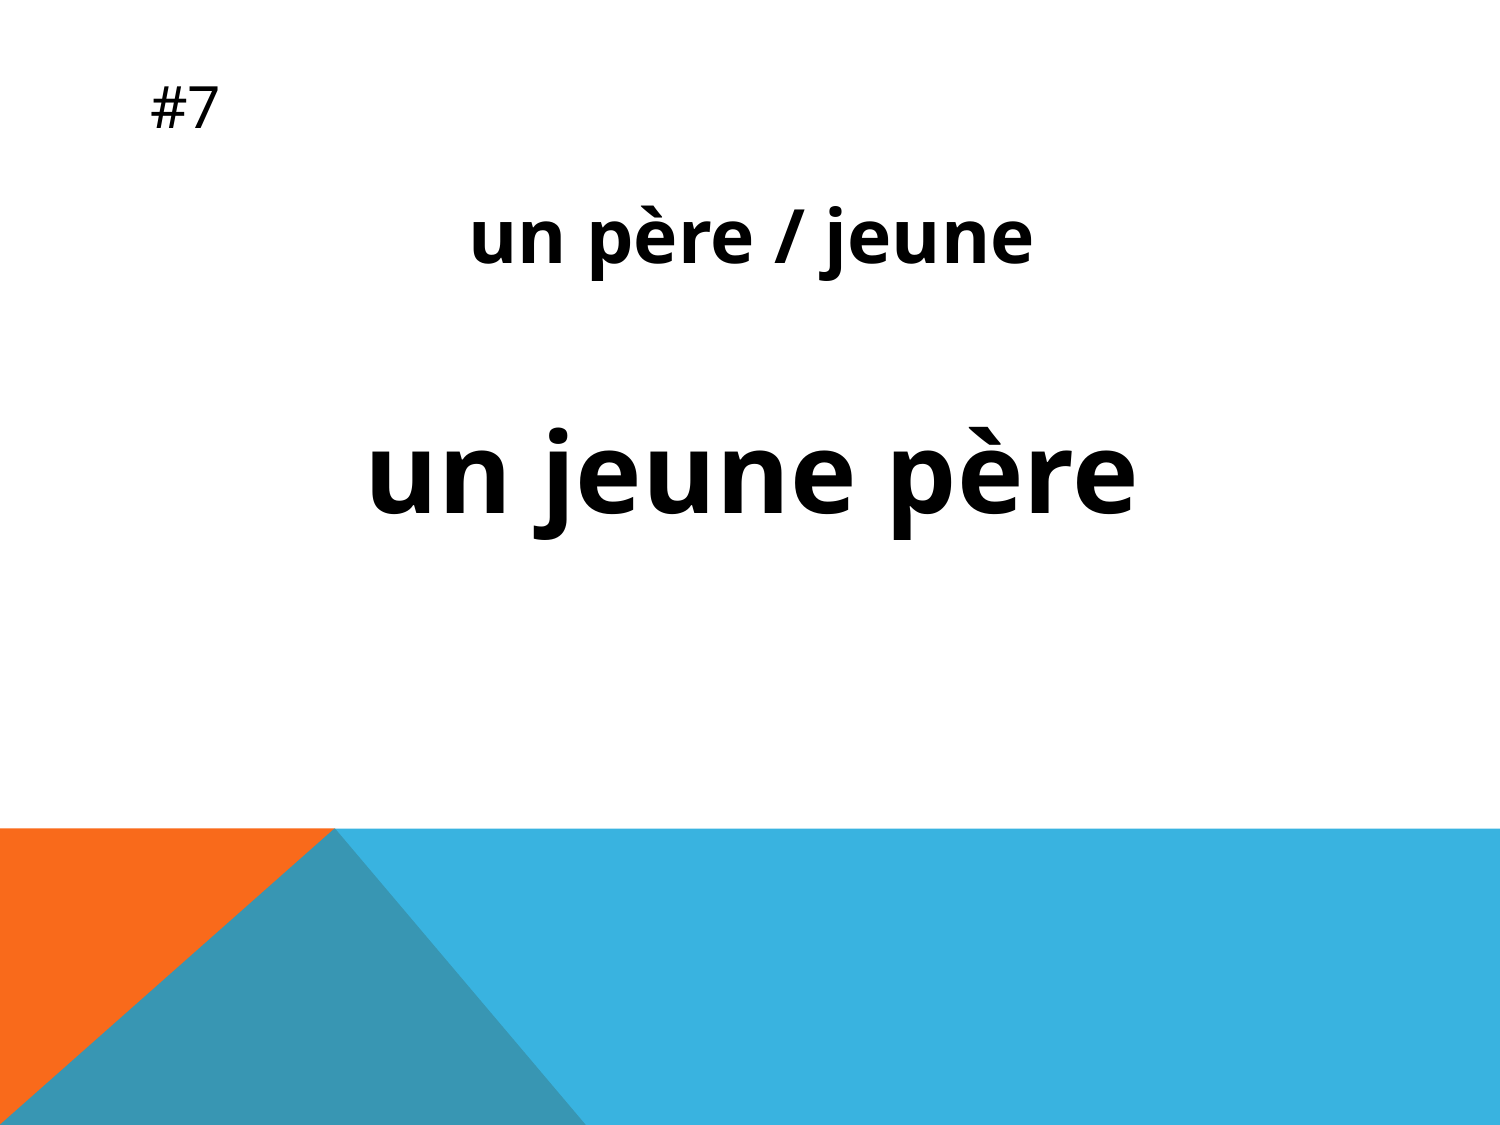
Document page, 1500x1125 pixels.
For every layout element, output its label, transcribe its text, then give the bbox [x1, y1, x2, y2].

title #7 [135, 60, 1369, 150]
list un père / jeune un jeune père [135, 180, 1369, 768]
